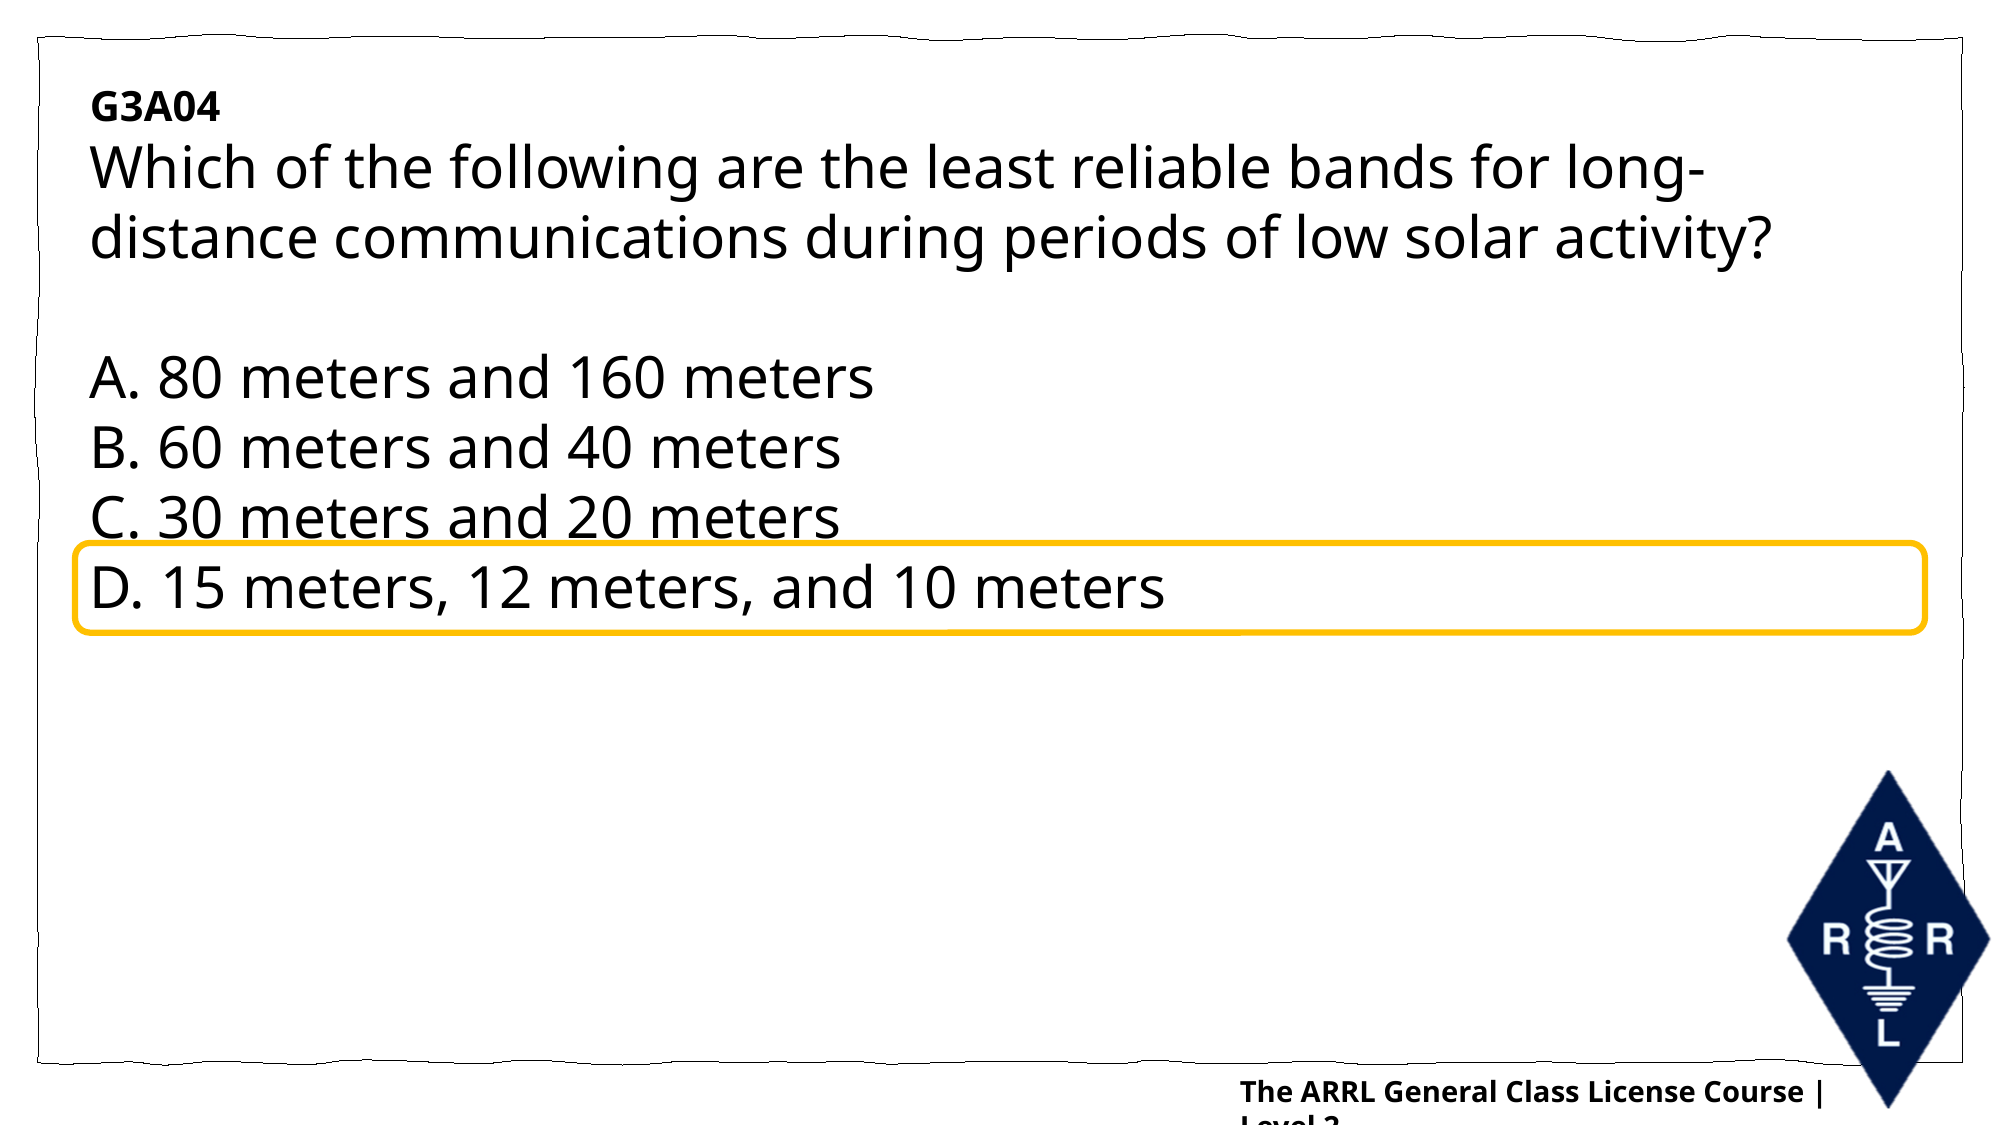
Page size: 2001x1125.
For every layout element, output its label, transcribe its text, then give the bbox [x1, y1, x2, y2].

text_box G3A04 Which of the following are the least reliable bands for long-distance communications during periods of low solar activity? A. 80 meters and 160 meters B. 60 meters and 40 meters C. 30 meters and 20 meters D. 15 meters, 12 meters, and 10 meters [75, 72, 1850, 550]
text_box [73, 541, 1927, 634]
picture [1773, 752, 1999, 1125]
